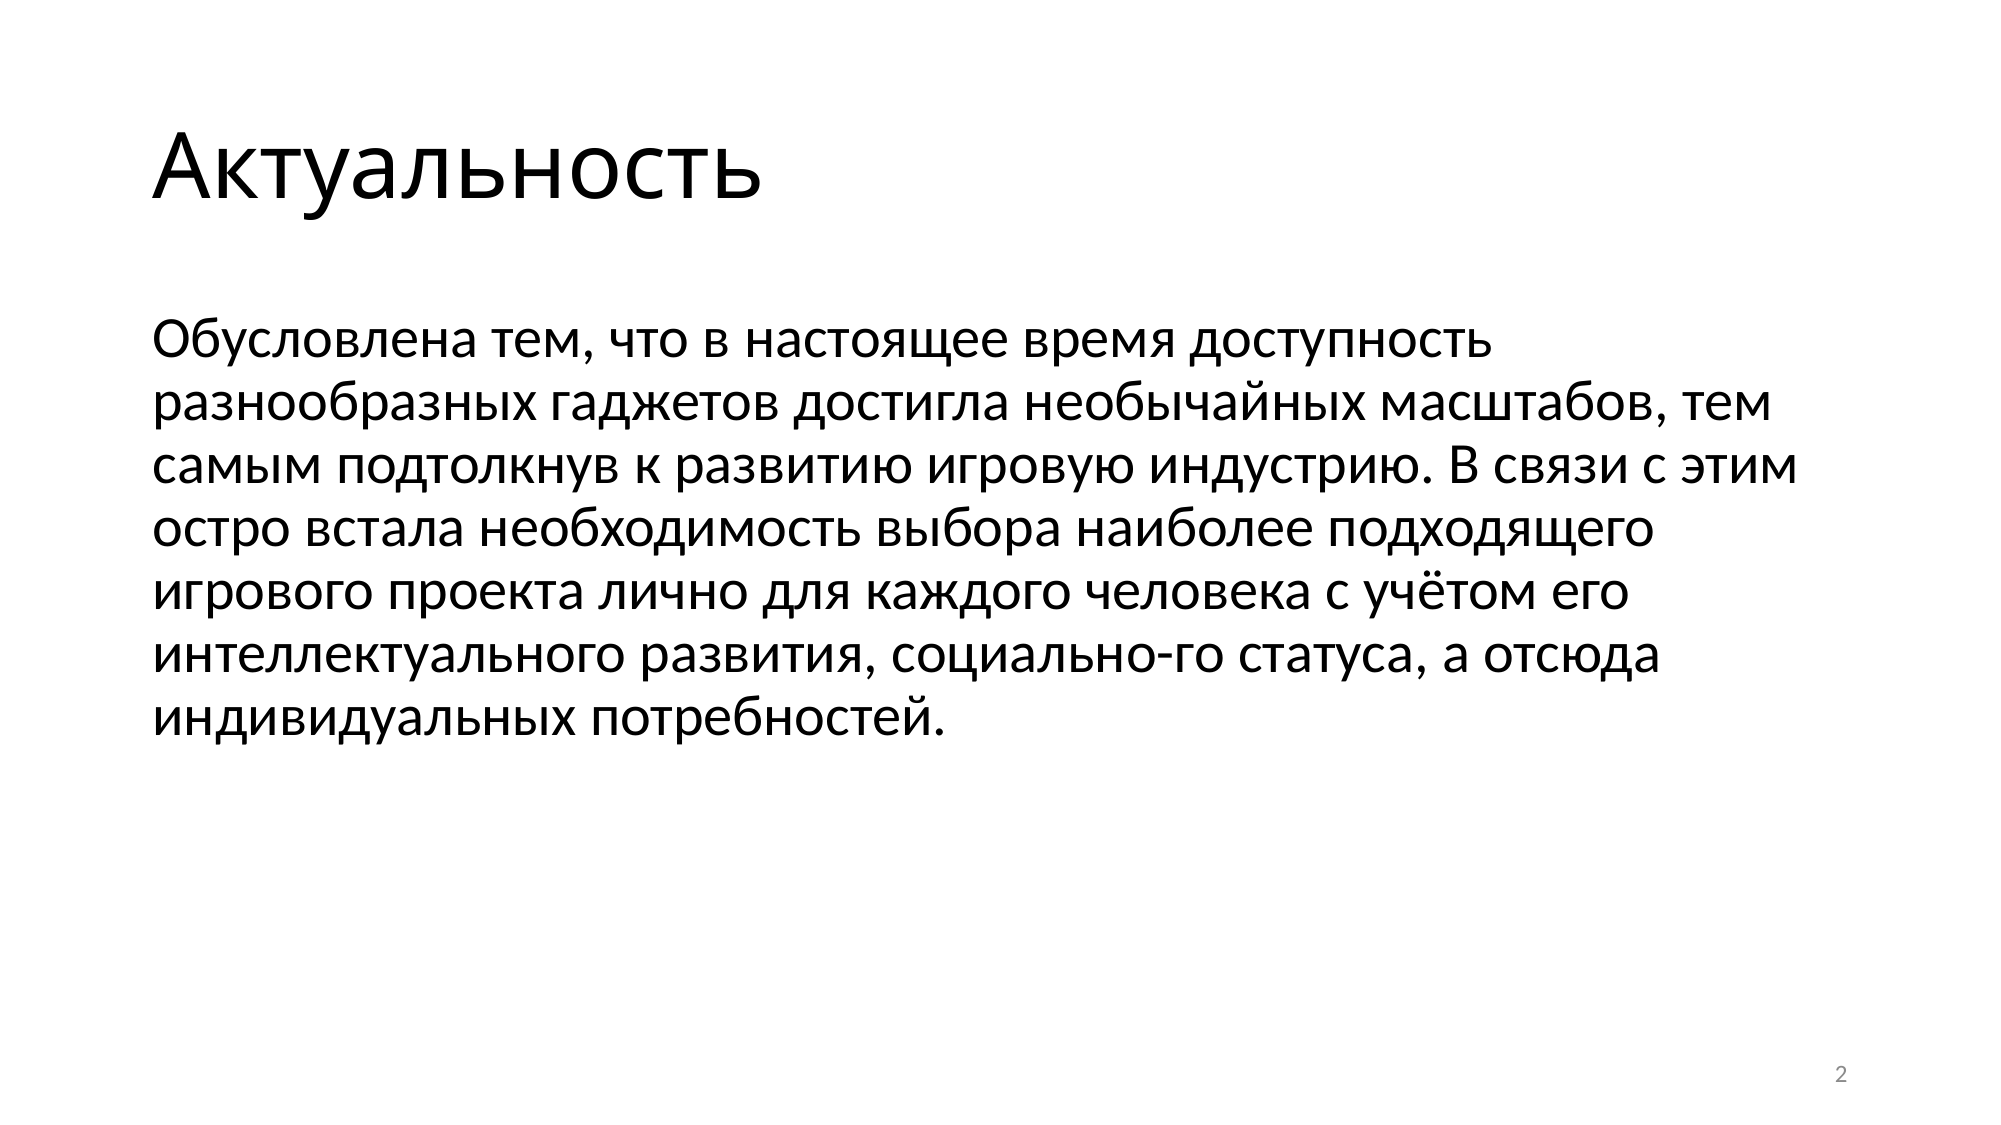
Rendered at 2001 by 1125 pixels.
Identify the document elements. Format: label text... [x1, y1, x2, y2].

list Обусловлена тем, что в настоящее время доступность разнообразных гаджетов достигла необычайных масштабов, тем самым подтолкнув к развитию игровую индустрию. В связи с этим остро встала необходимость выбора наиболее подходящего игрового проекта лично для каждого человека с учётом его интеллектуального развития, социально-го статуса, а отсюда индивидуальных потребностей. [137, 299, 1863, 1014]
title Актуальность [137, 59, 1863, 278]
slide_number 2 [1412, 1042, 1863, 1103]
